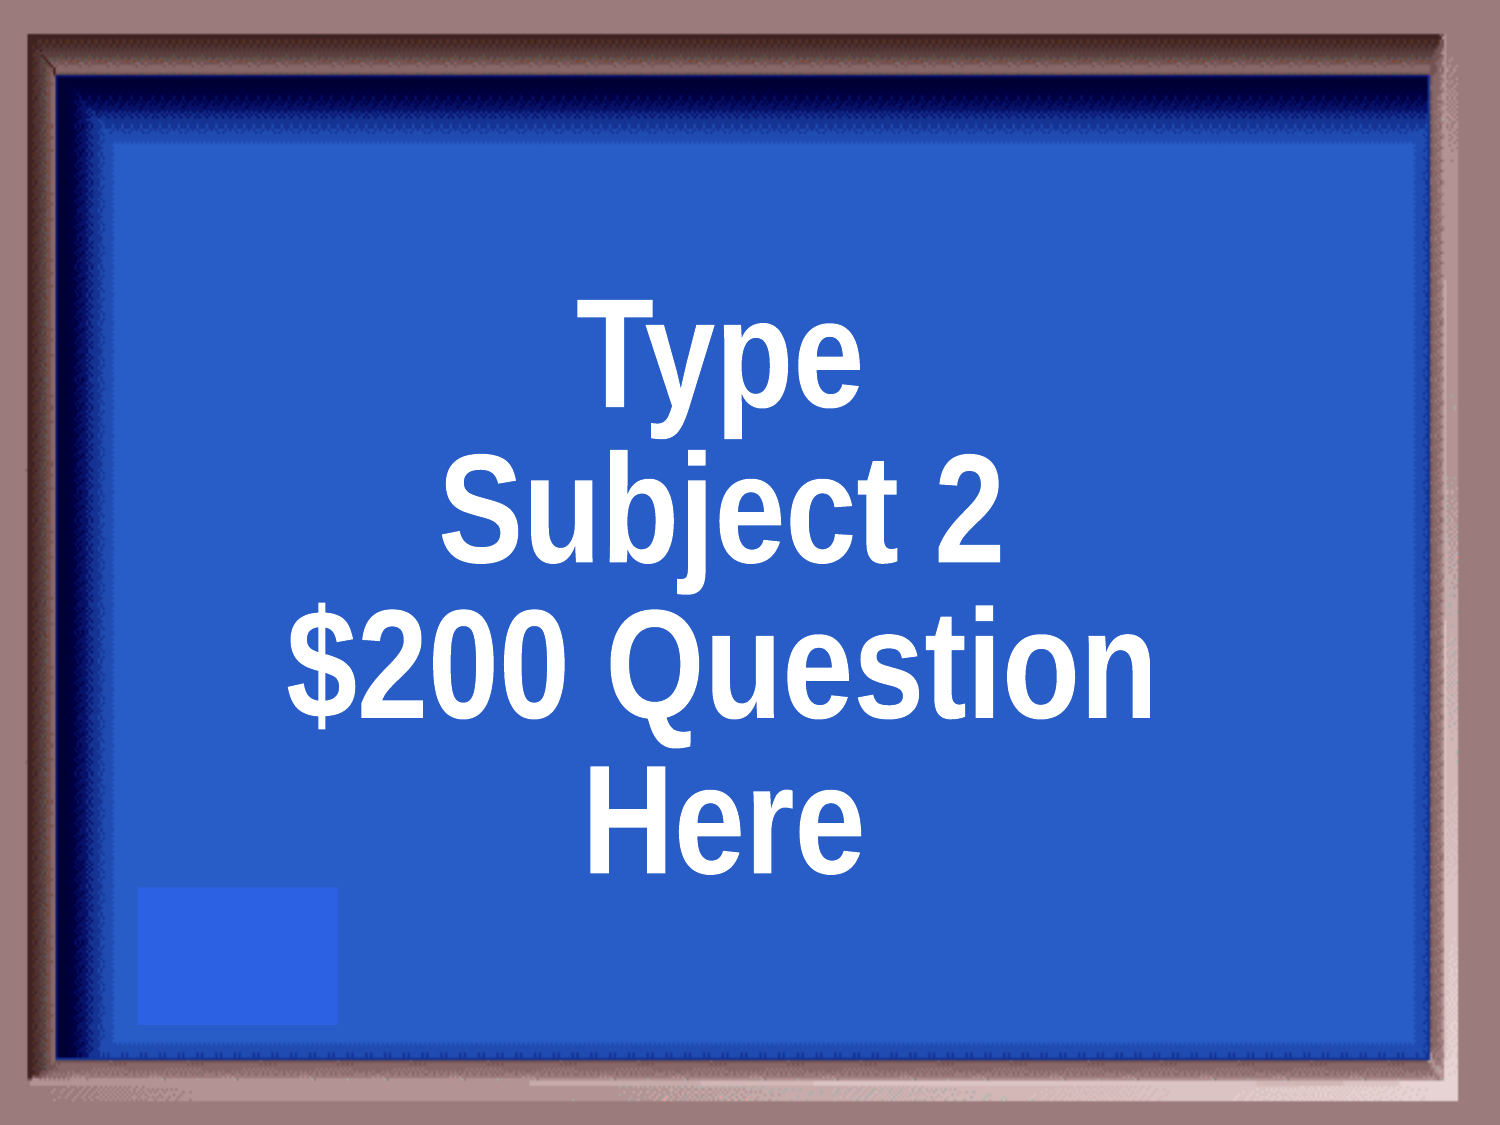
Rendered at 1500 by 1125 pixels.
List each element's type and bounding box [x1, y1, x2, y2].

text_box [137, 887, 338, 1025]
picture [0, 0, 1500, 1125]
